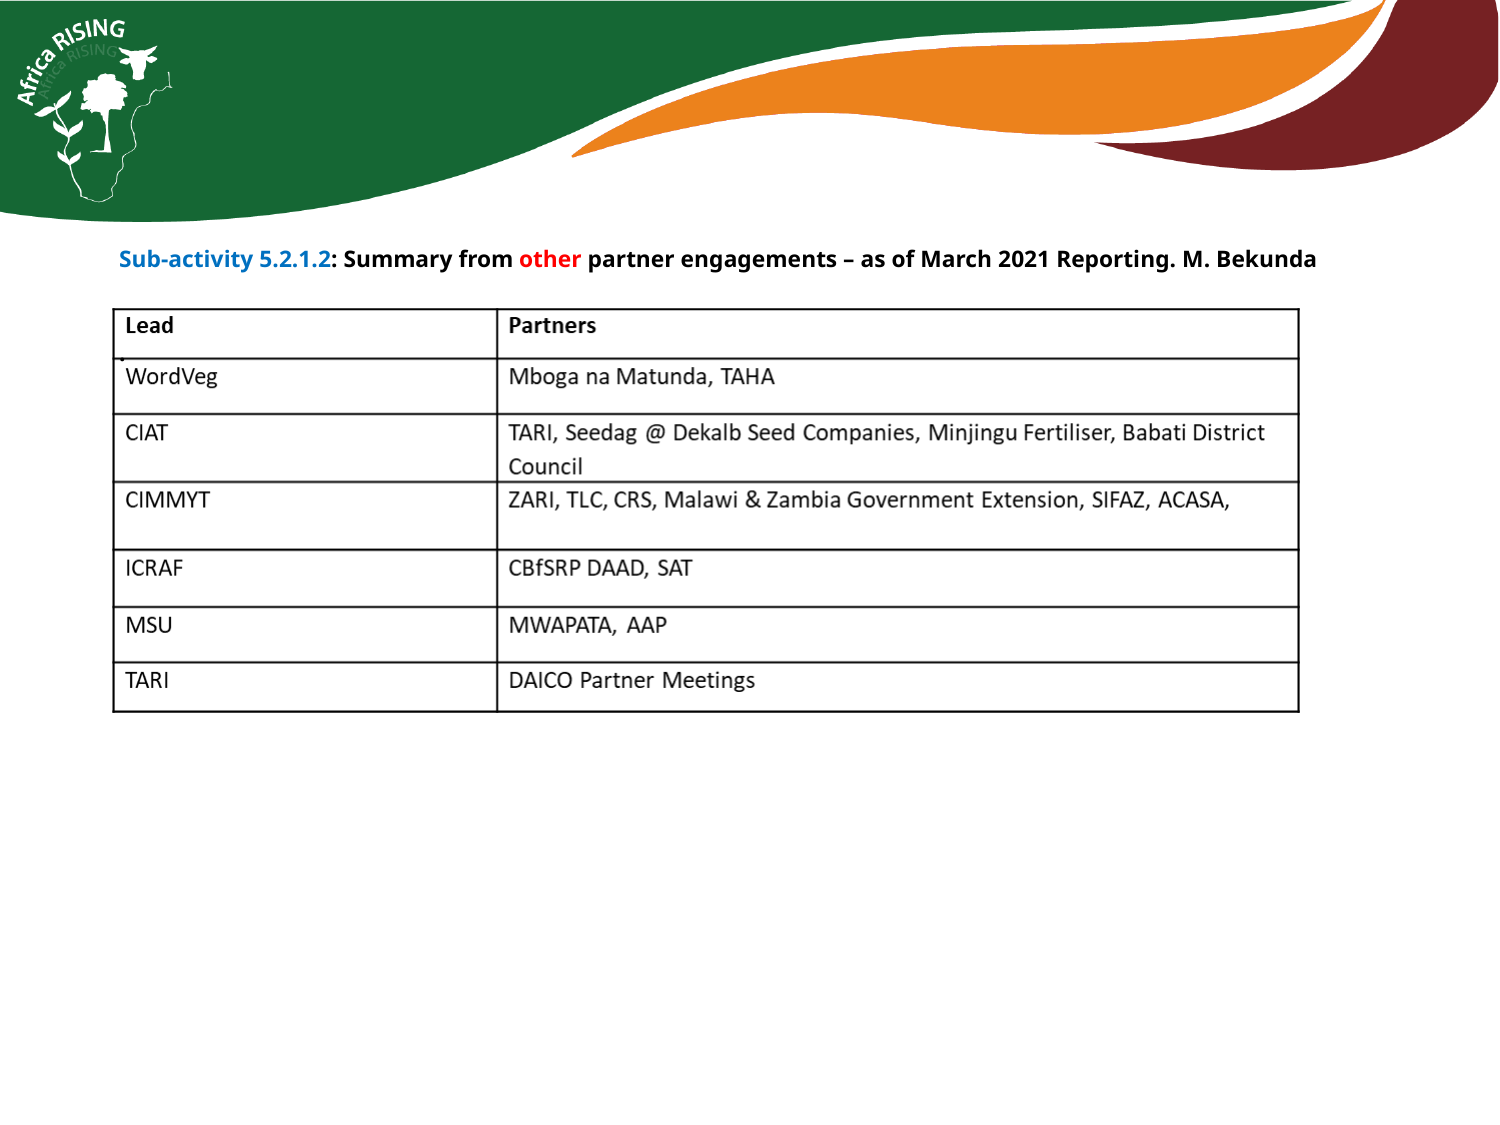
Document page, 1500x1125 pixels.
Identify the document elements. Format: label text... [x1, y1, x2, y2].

list Sub-activity 5.2.1.2: Summary from other partner engagements – as of March 2021 Reporting. M. Bekunda . [87, 237, 1363, 375]
picture [0, 0, 1499, 222]
picture [112, 302, 1301, 714]
